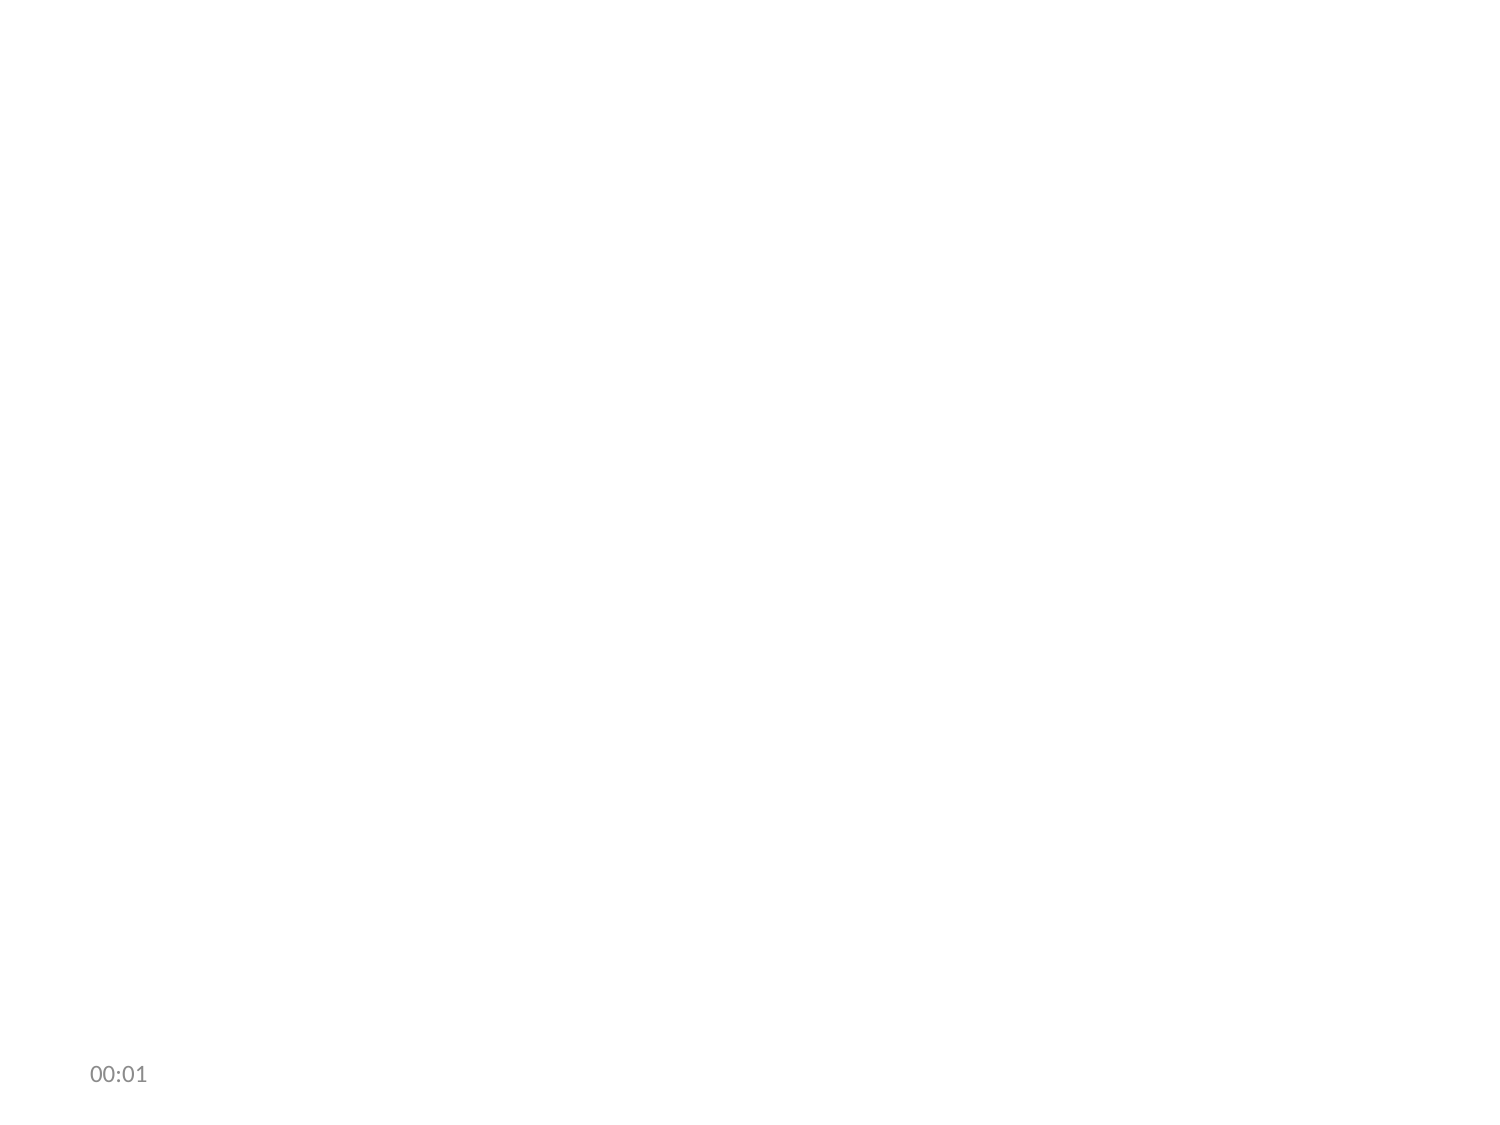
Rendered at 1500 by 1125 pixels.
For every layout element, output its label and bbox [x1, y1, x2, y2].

slide_number [75, 1042, 425, 1103]
